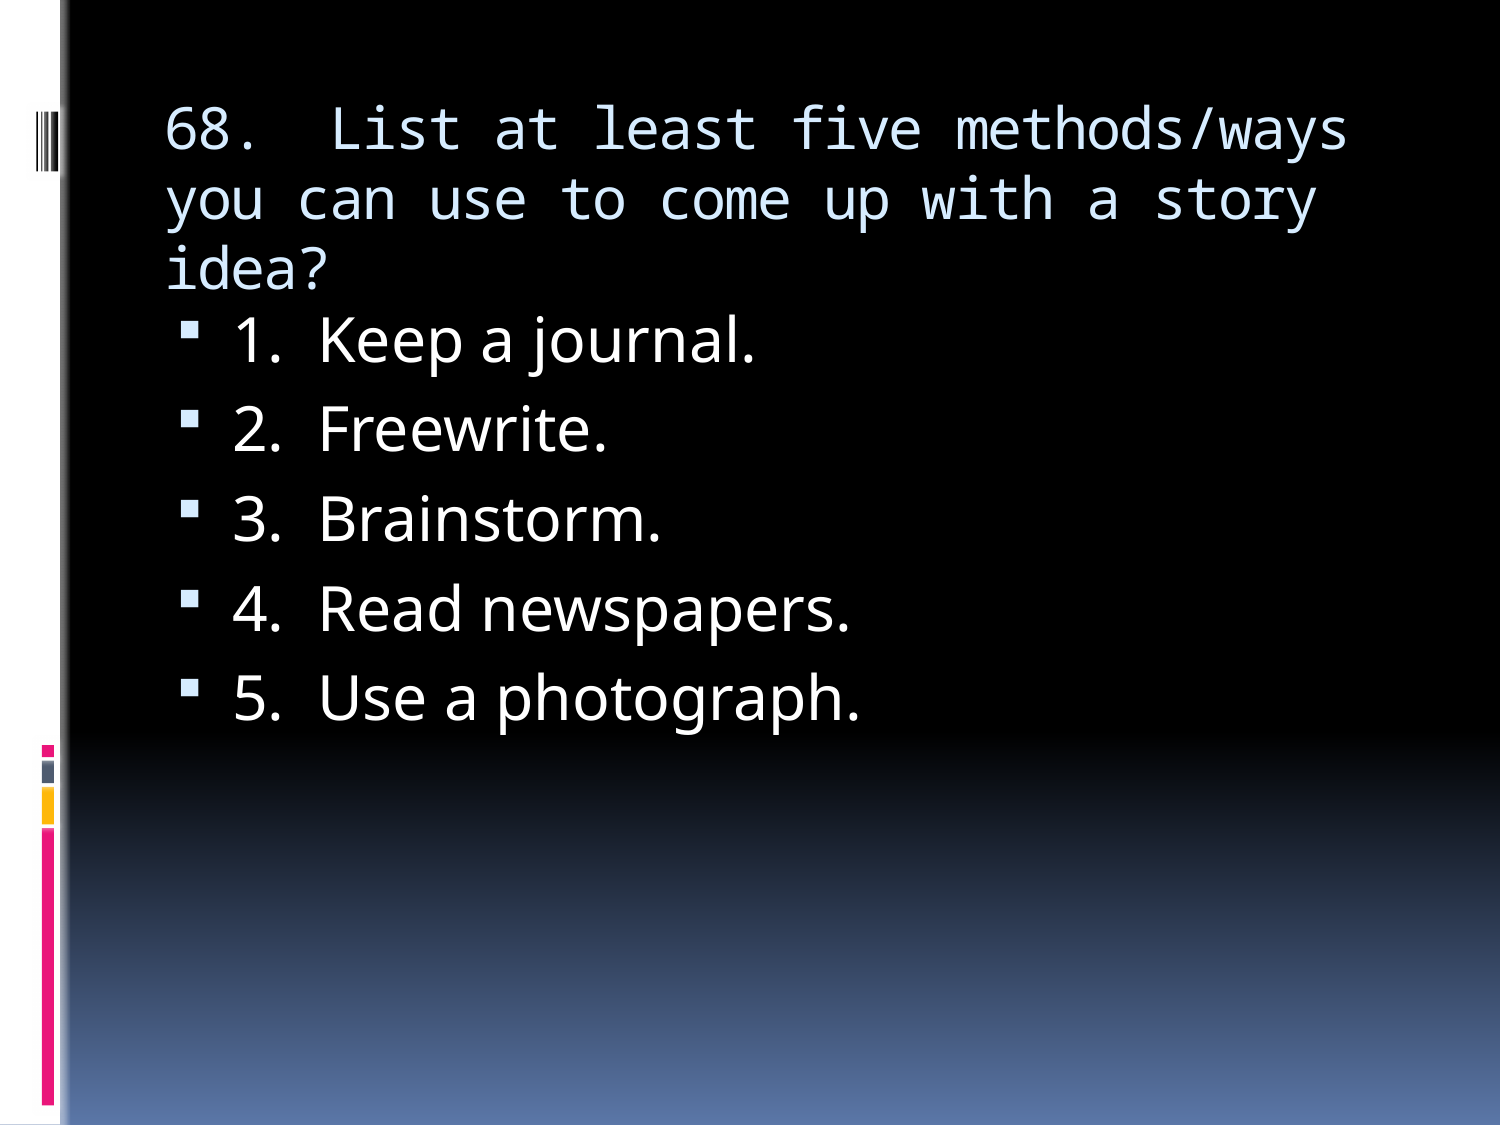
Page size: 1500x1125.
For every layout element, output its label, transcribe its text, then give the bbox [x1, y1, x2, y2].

list 1. Keep a journal. 2. Freewrite. 3. Brainstorm. 4. Read newspapers. 5. Use a photograph. [150, 292, 1425, 1043]
title 68. List at least five methods/ways you can use to come up with a story idea? [150, 83, 1425, 234]
